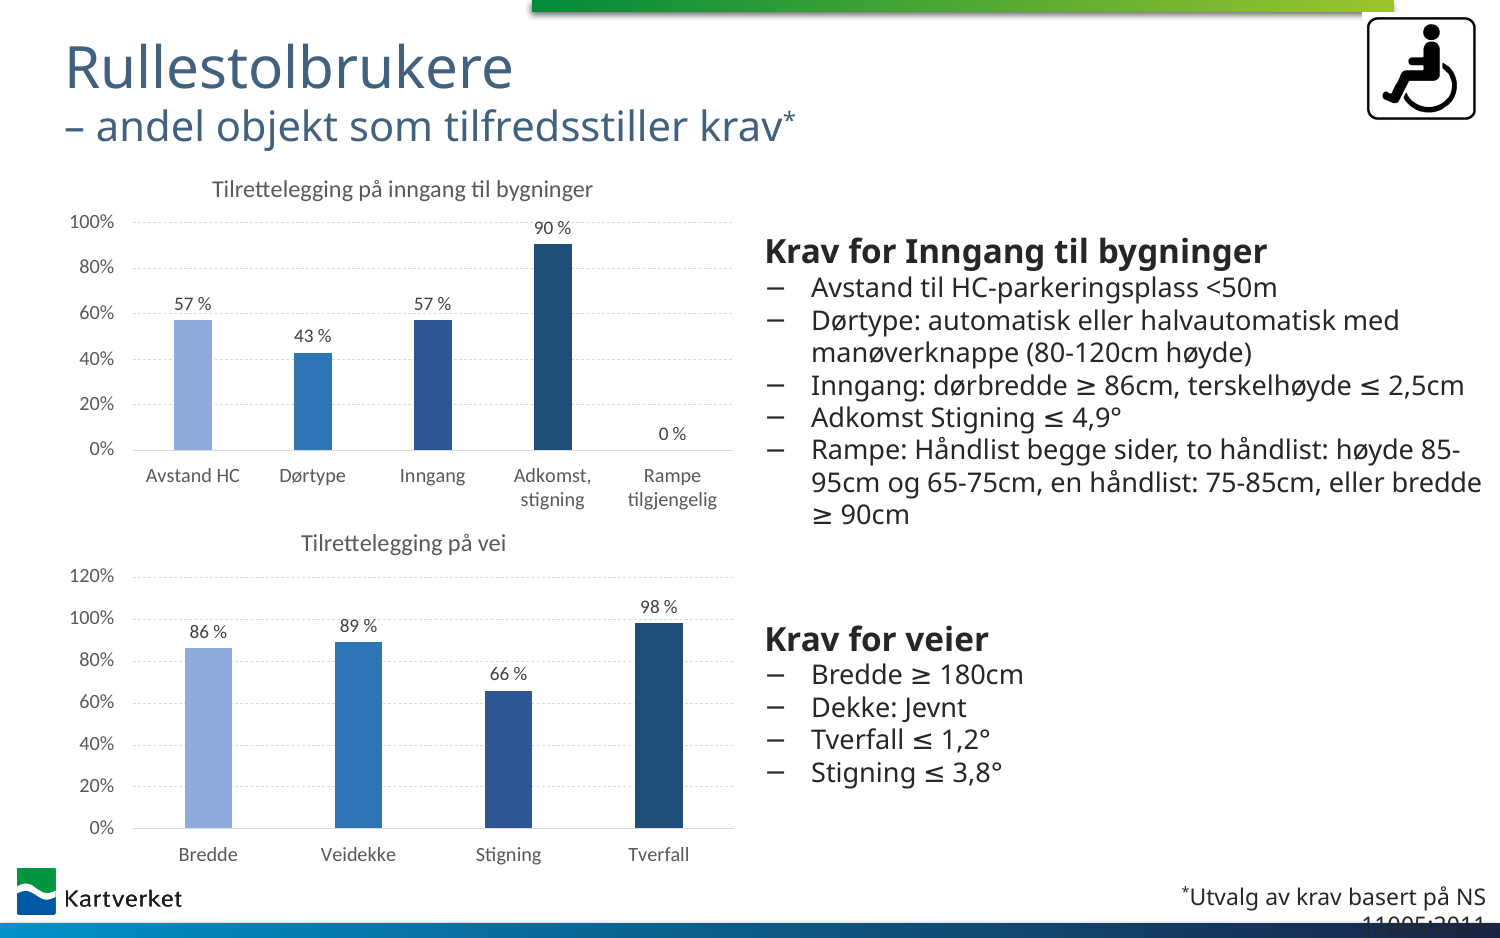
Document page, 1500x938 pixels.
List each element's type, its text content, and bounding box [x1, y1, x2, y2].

text_box Krav for veier Bredde ≥ 180cm Dekke: Jevnt Tverfall ≤ 1,2° Stigning ≤ 3,8° [749, 610, 1500, 795]
text_box Krav for Inngang til bygninger Avstand til HC-parkeringsplass <50m Dørtype: automatisk eller halvautomatisk med manøverknappe (80-120cm høyde) Inngang: dørbredde ≥ 86cm, terskelhøyde ≤ 2,5cm Adkomst Stigning ≤ 4,9° Rampe: Håndlist begge sider, to håndlist: høyde 85-95cm og 65-75cm, en håndlist: 75-85cm, eller bredde ≥ 90cm [749, 223, 1500, 538]
picture [1362, 12, 1481, 126]
picture [62, 520, 746, 874]
text_box Rullestolbrukere – andel objekt som tilfredsstiller krav* [49, 25, 1431, 158]
text_box *Utvalg av krav basert på NS 11005:2011 [1068, 873, 1500, 938]
picture [62, 166, 744, 519]
